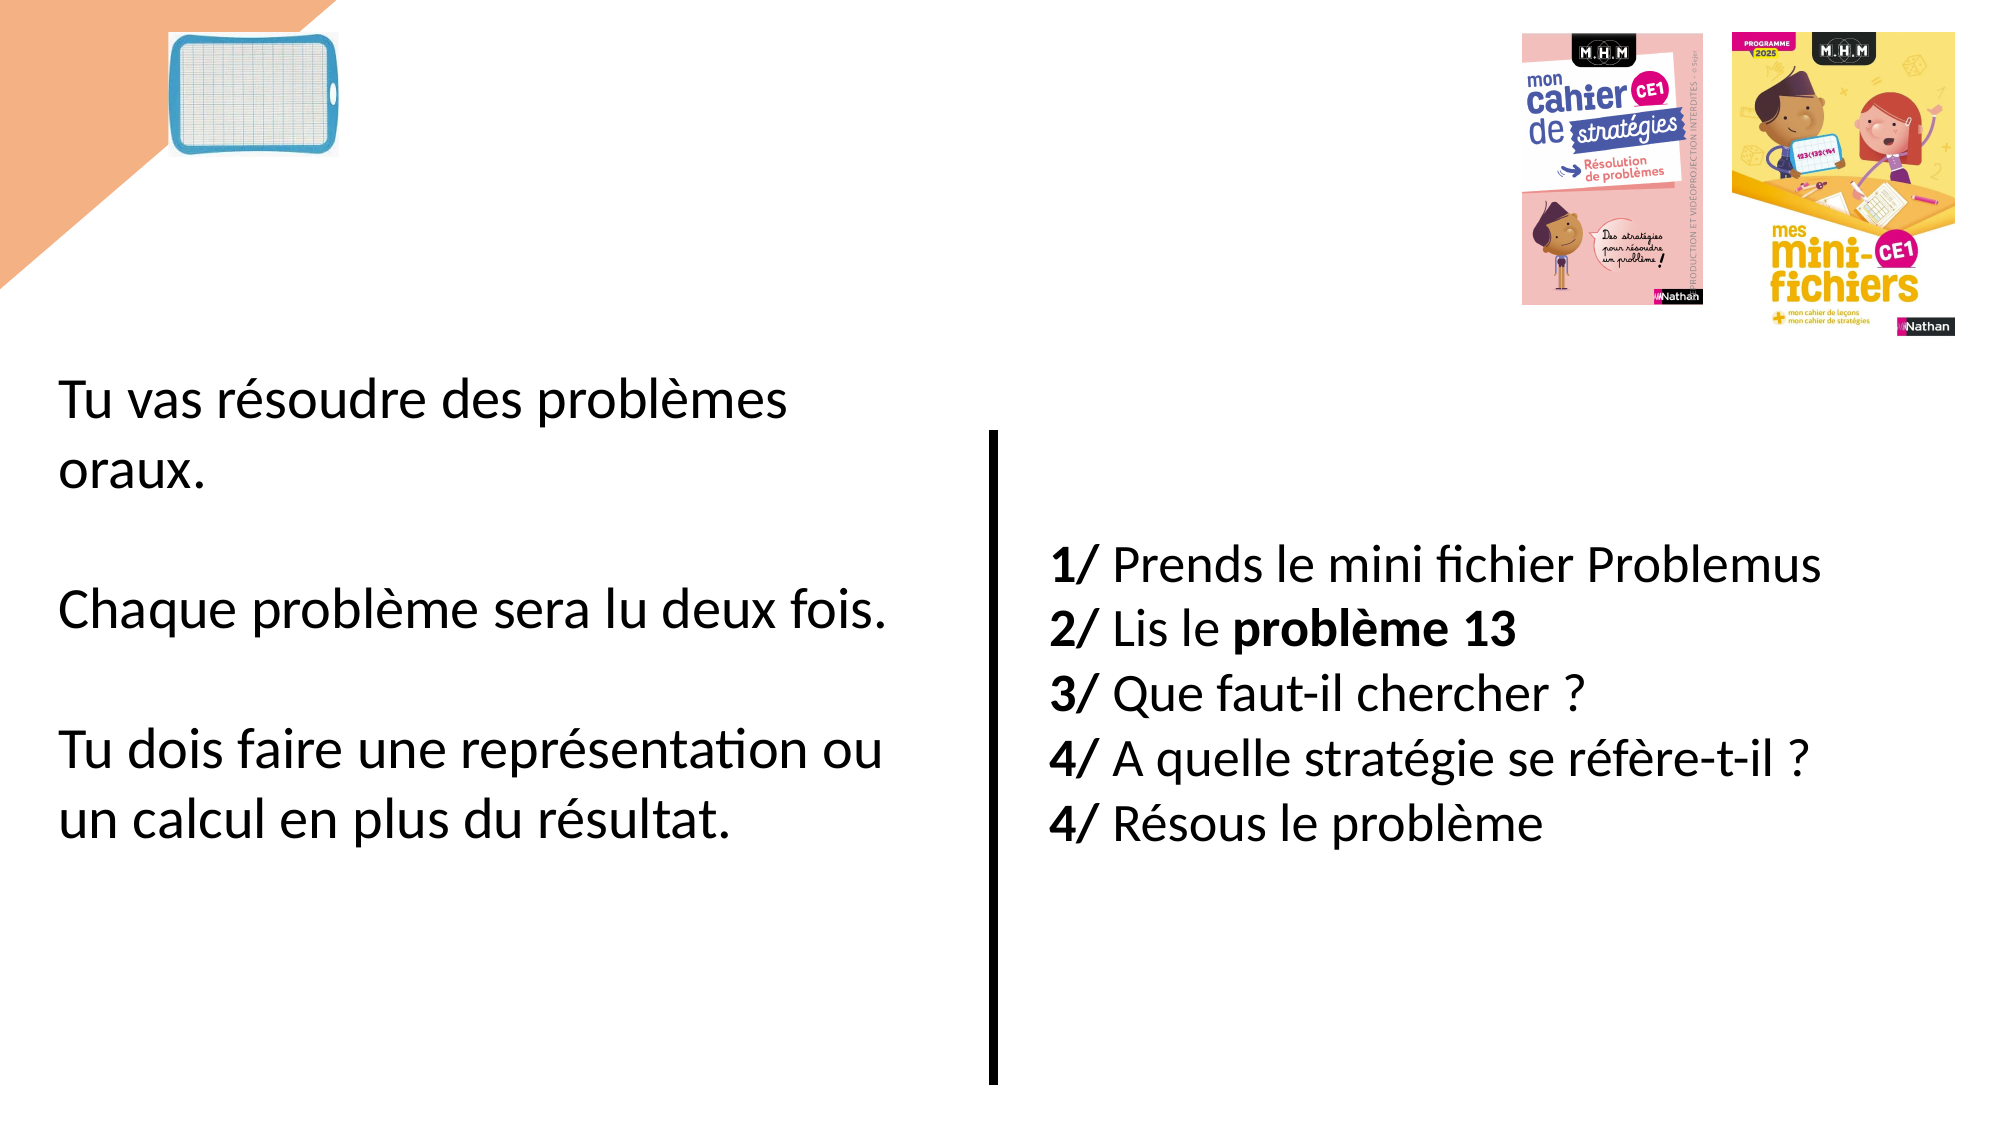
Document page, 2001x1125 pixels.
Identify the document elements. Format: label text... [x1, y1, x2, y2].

text_box 1/ Prends le mini fichier Problemus 2/ Lis le problème 13 3/ Que faut-il chercher ? 4/ A quelle stratégie se réfère-t-il ? 4/ Résous le problème [1034, 520, 1955, 860]
picture [168, 32, 339, 157]
picture [1522, 32, 1703, 305]
text_box [0, 0, 337, 290]
text_box Tu vas résoudre des problèmes oraux. Chaque problème sera lu deux fois. Tu dois faire une représentation ou un calcul en plus du résultat. [43, 352, 951, 858]
picture [1732, 32, 1955, 343]
